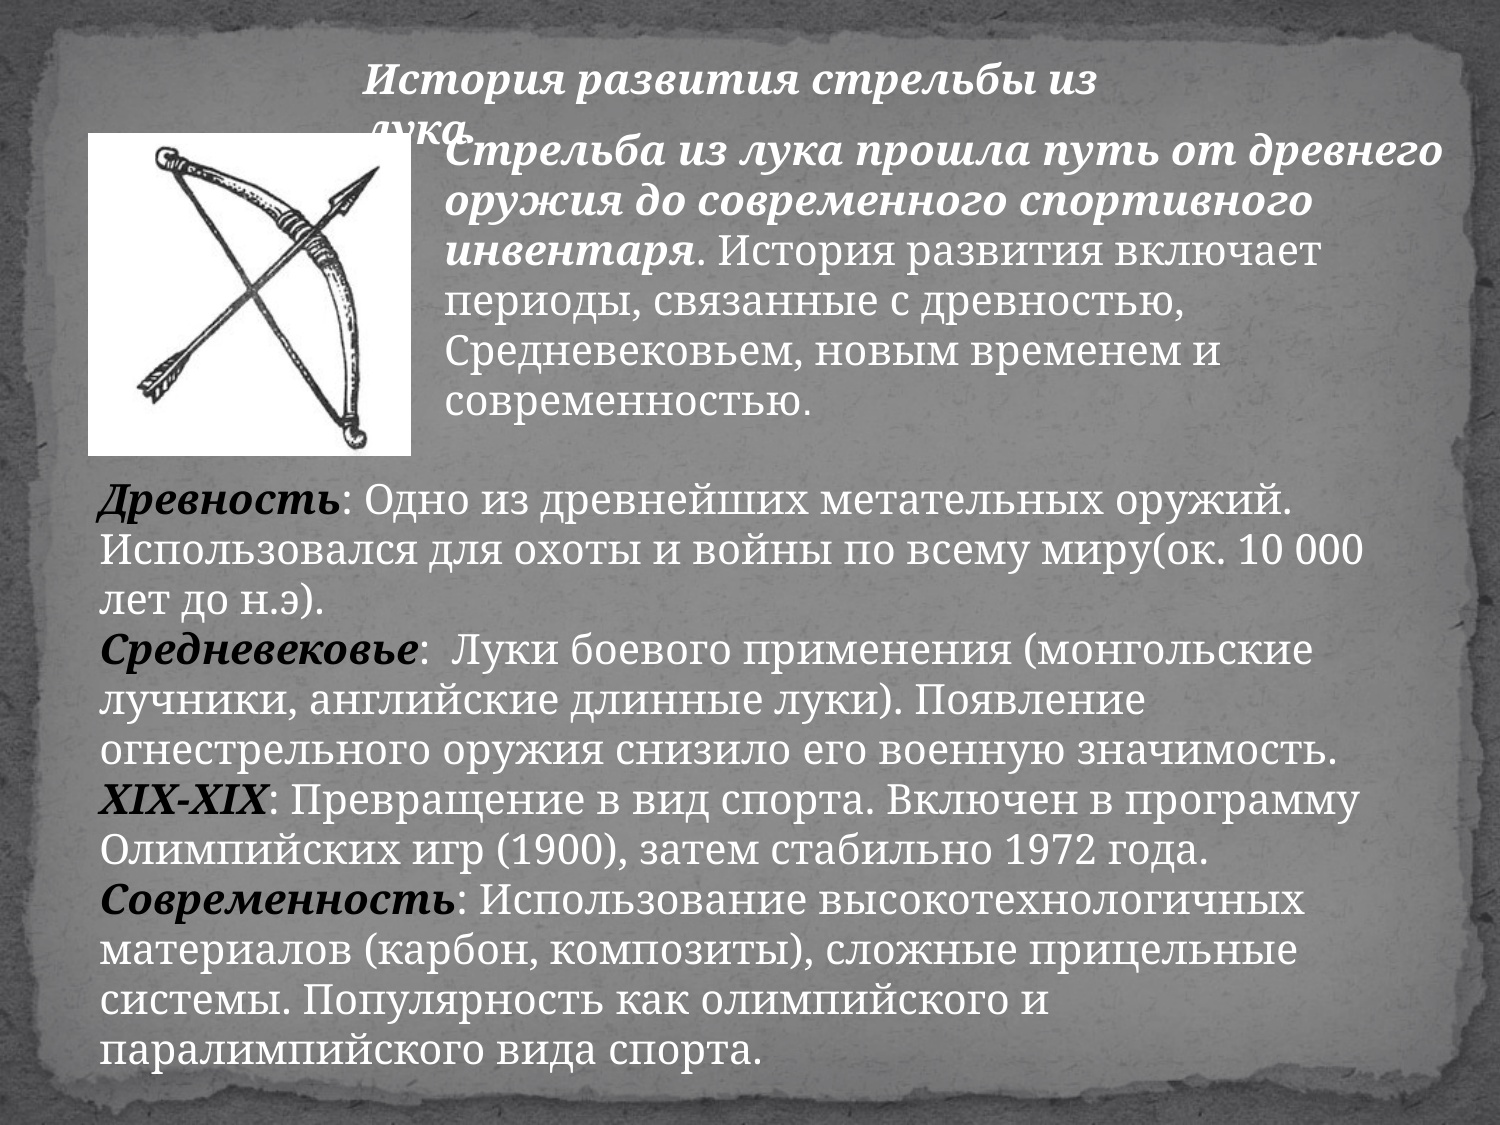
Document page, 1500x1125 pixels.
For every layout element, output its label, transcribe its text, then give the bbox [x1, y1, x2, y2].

text_box Стрельба из лука прошла путь от древнего оружия до современного спортивного инвентаря. История развития включает периоды, связанные с древностью, Средневековьем, новым временем и современностью. [429, 115, 1460, 431]
text_box Древность: Одно из древнейших метательных оружий. Использовался для охоты и войны по всему миру(ок. 10 000 лет до н.э). Средневековье: Луки боевого применения (монгольские лучники, английские длинные луки). Появление огнестрельного оружия снизило его военную значимость. ХIХ-ХIХ: Превращение в вид спорта. Включен в программу Олимпийских игр (1900), затем стабильно 1972 года. Современность: Использование высокотехнологичных материалов (карбон, композиты), сложные прицельные системы. Популярность как олимпийского и паралимпийского вида спорта. [84, 465, 1424, 1081]
text_box История развития стрельбы из лука [348, 45, 1199, 160]
picture [88, 133, 411, 456]
